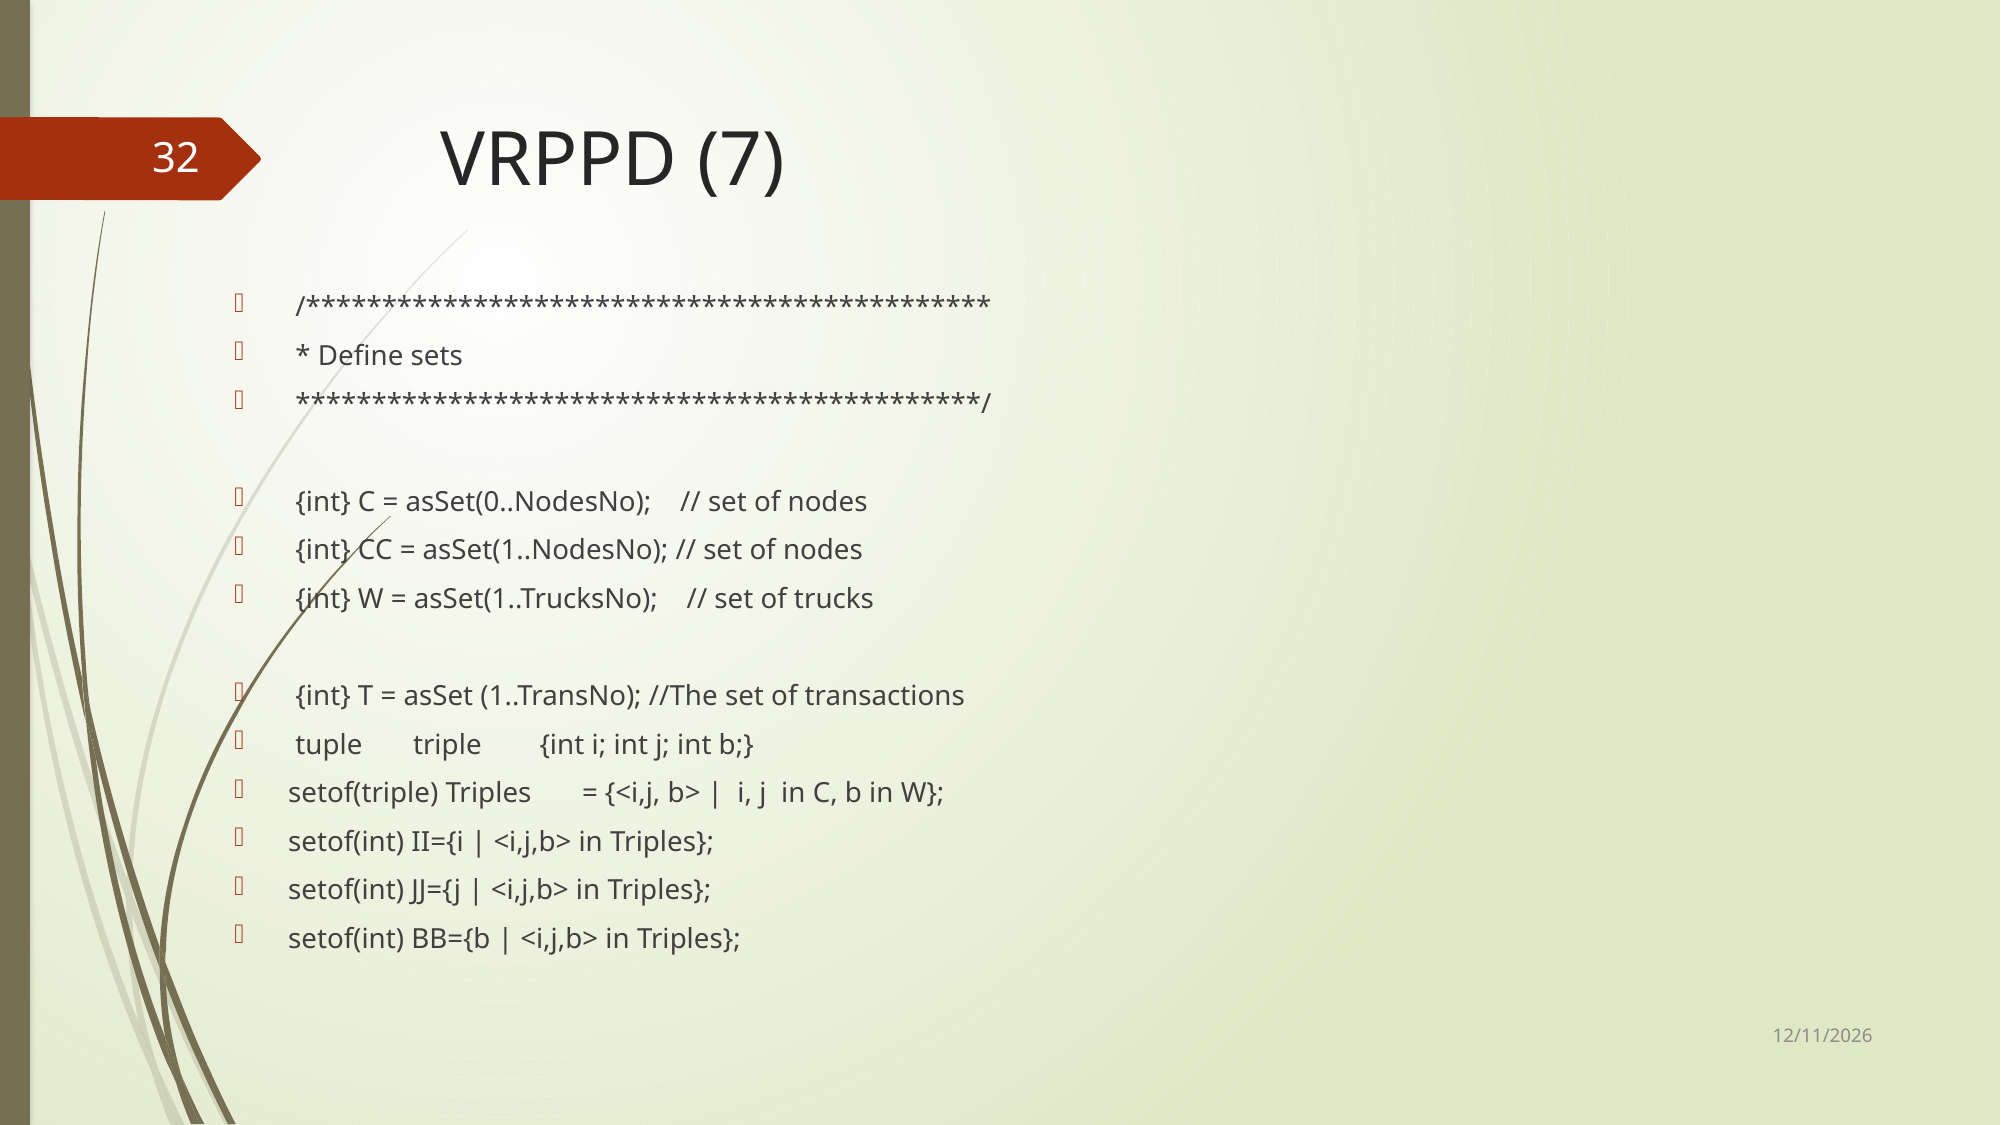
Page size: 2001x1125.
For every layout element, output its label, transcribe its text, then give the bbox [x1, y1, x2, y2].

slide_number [1699, 1005, 1888, 1067]
list /********************************************* * Define sets *********************************************/ {int} C = asSet(0..NodesNo); // set of nodes {int} CC = asSet(1..NodesNo); // set of nodes {int} W = asSet(1..TrucksNo); // set of trucks {int} T = asSet (1..TransNo); //The set of transactions tuple triple {int i; int j; int b;} setof(triple) Triples = {<i,j, b> | i, j in C, b in W}; setof(int) II={i | <i,j,b> in Triples}; setof(int) JJ={j | <i,j,b> in Triples}; setof(int) BB={b | <i,j,b> in Triples}; [219, 232, 1888, 970]
slide_number 32 [87, 129, 216, 190]
title VRPPD (7) [425, 102, 1888, 232]
